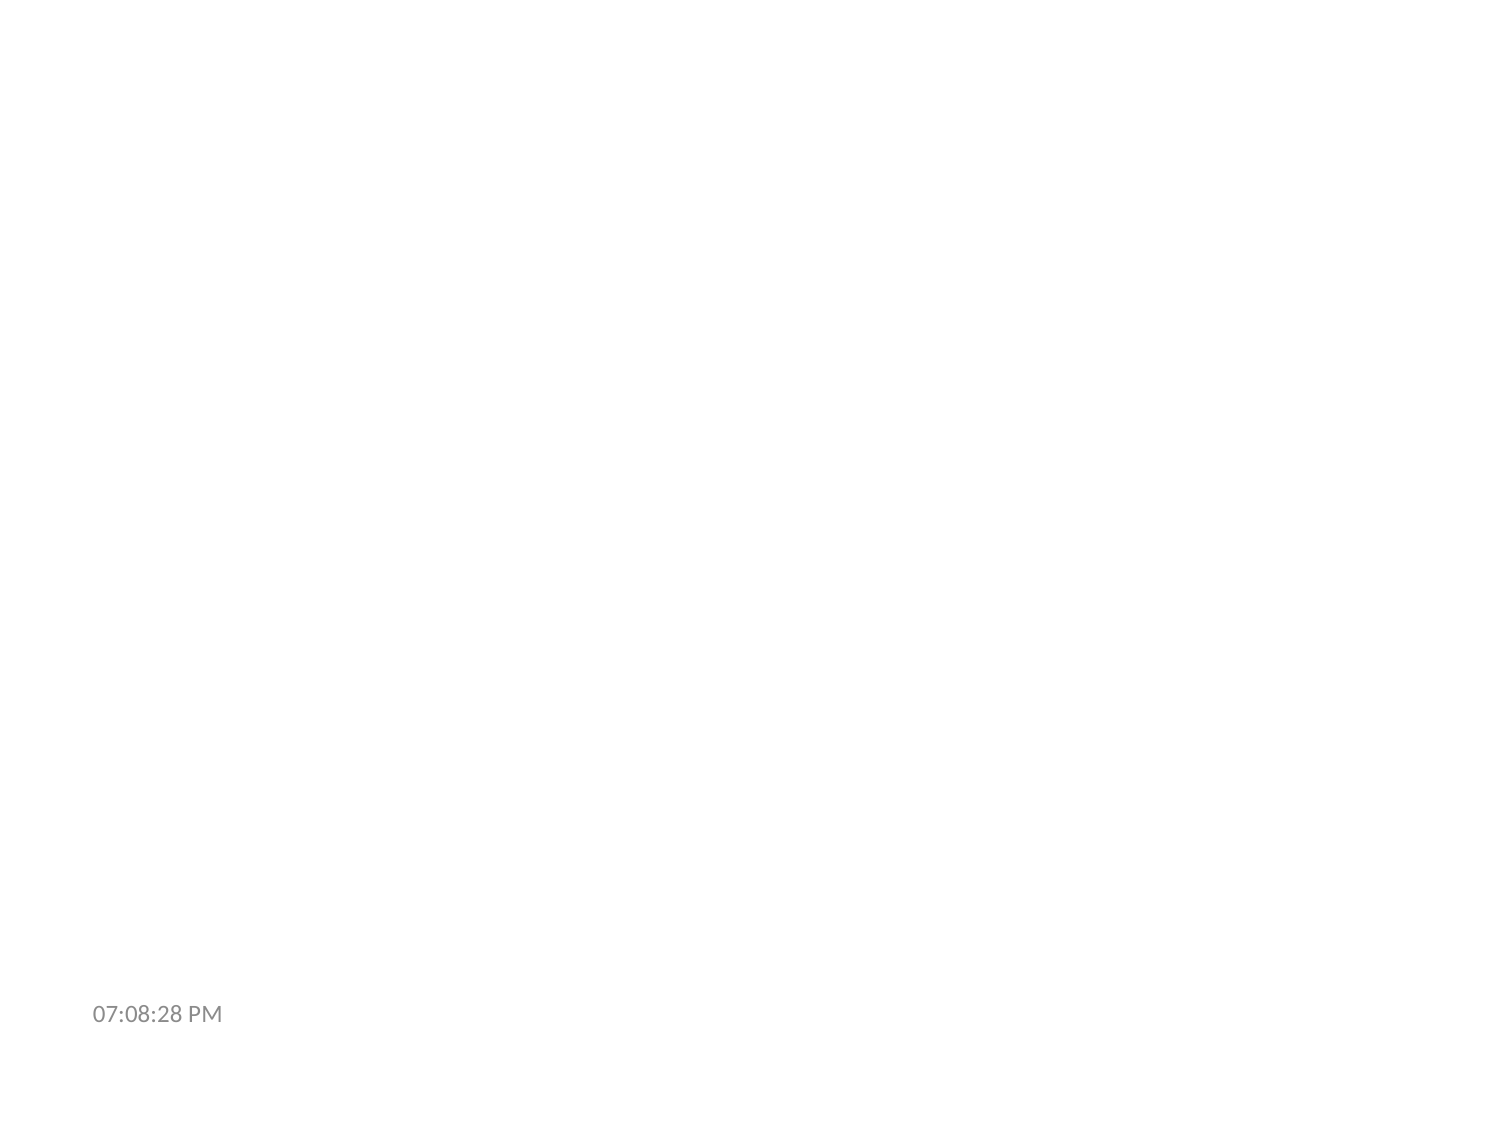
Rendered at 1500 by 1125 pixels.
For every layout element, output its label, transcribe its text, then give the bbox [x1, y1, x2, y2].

text_box 3:35:09 PM [77, 982, 428, 1043]
